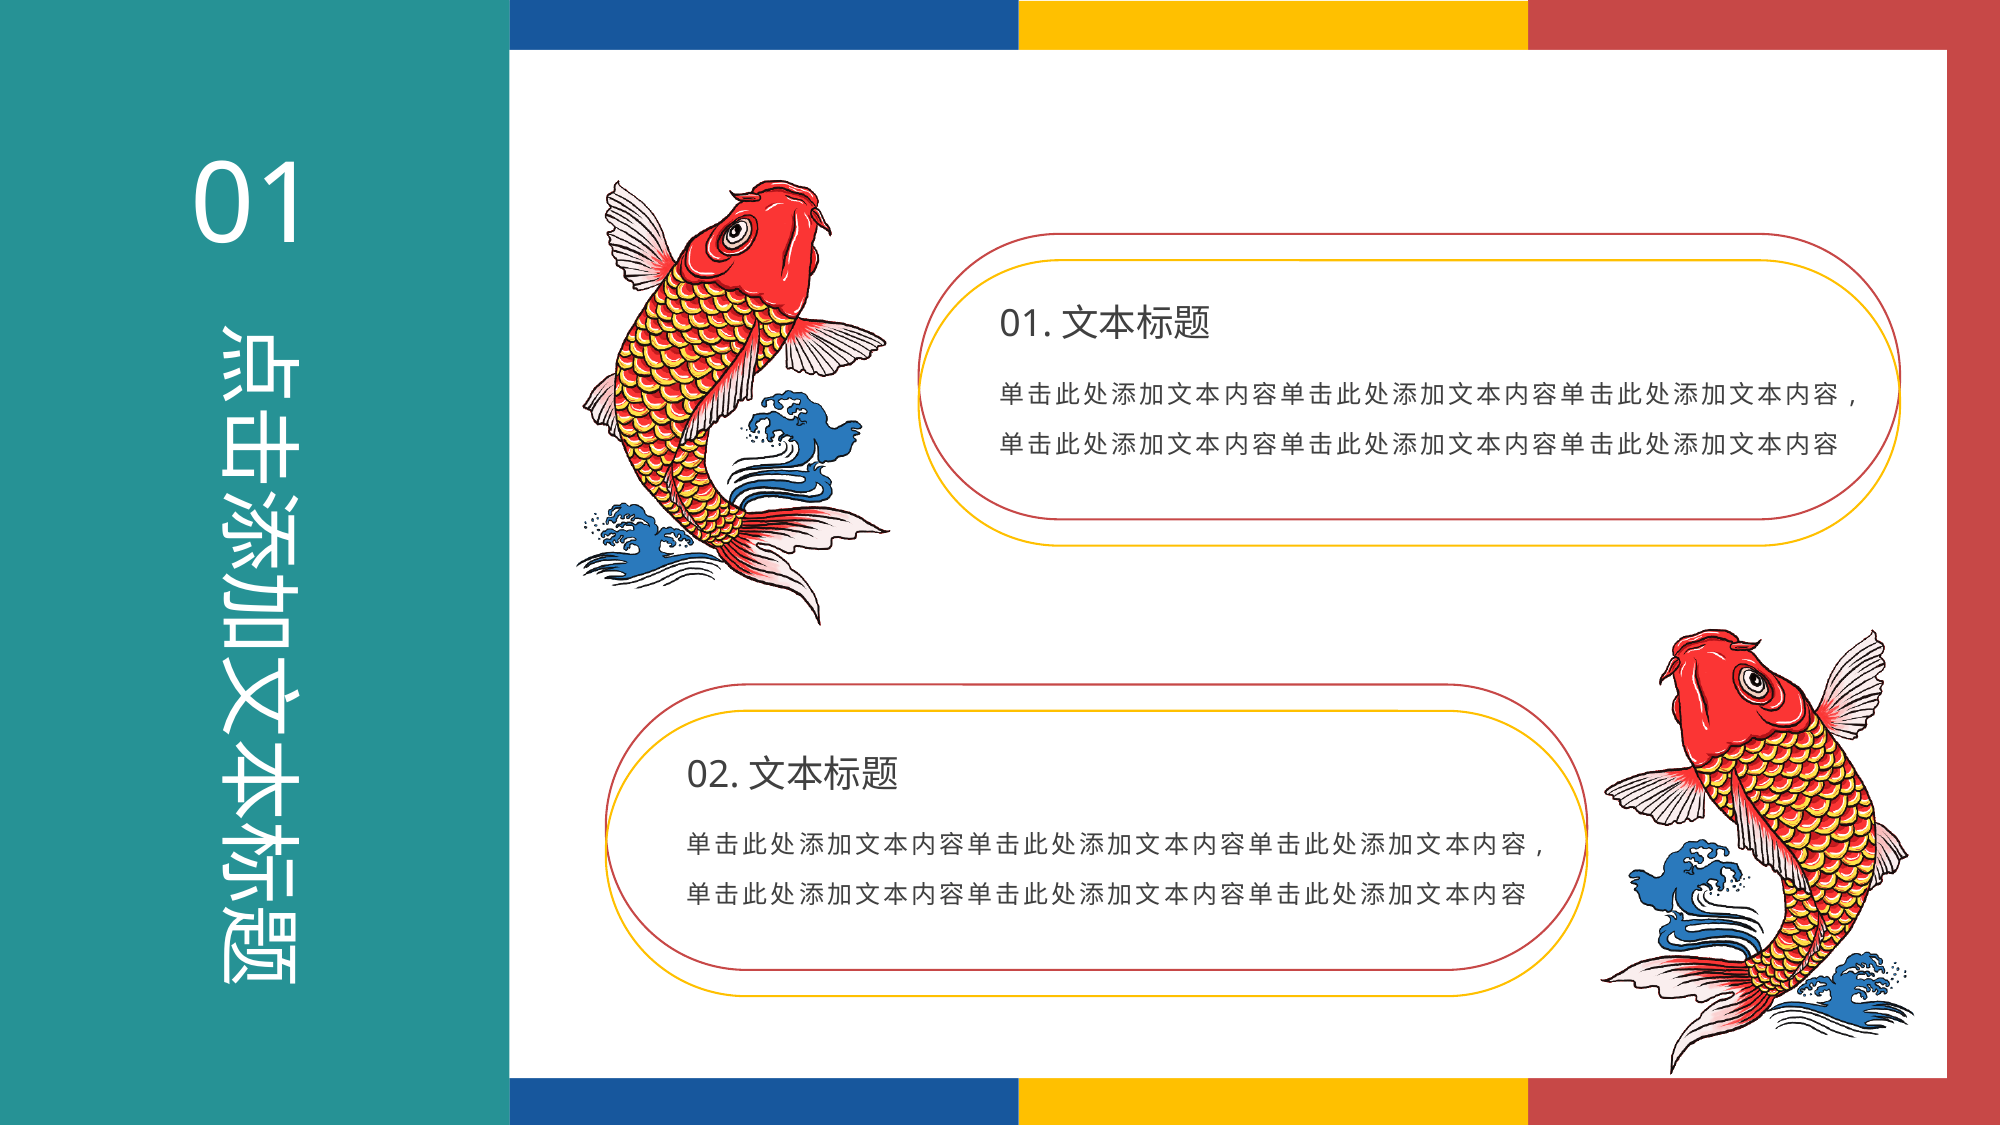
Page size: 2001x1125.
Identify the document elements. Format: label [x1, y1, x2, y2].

text_box [141, 122, 368, 1052]
text_box [605, 684, 1588, 997]
text_box [0, 0, 510, 1125]
text_box [918, 233, 1901, 546]
picture [1490, 567, 2000, 1125]
picture [437, 118, 1000, 681]
